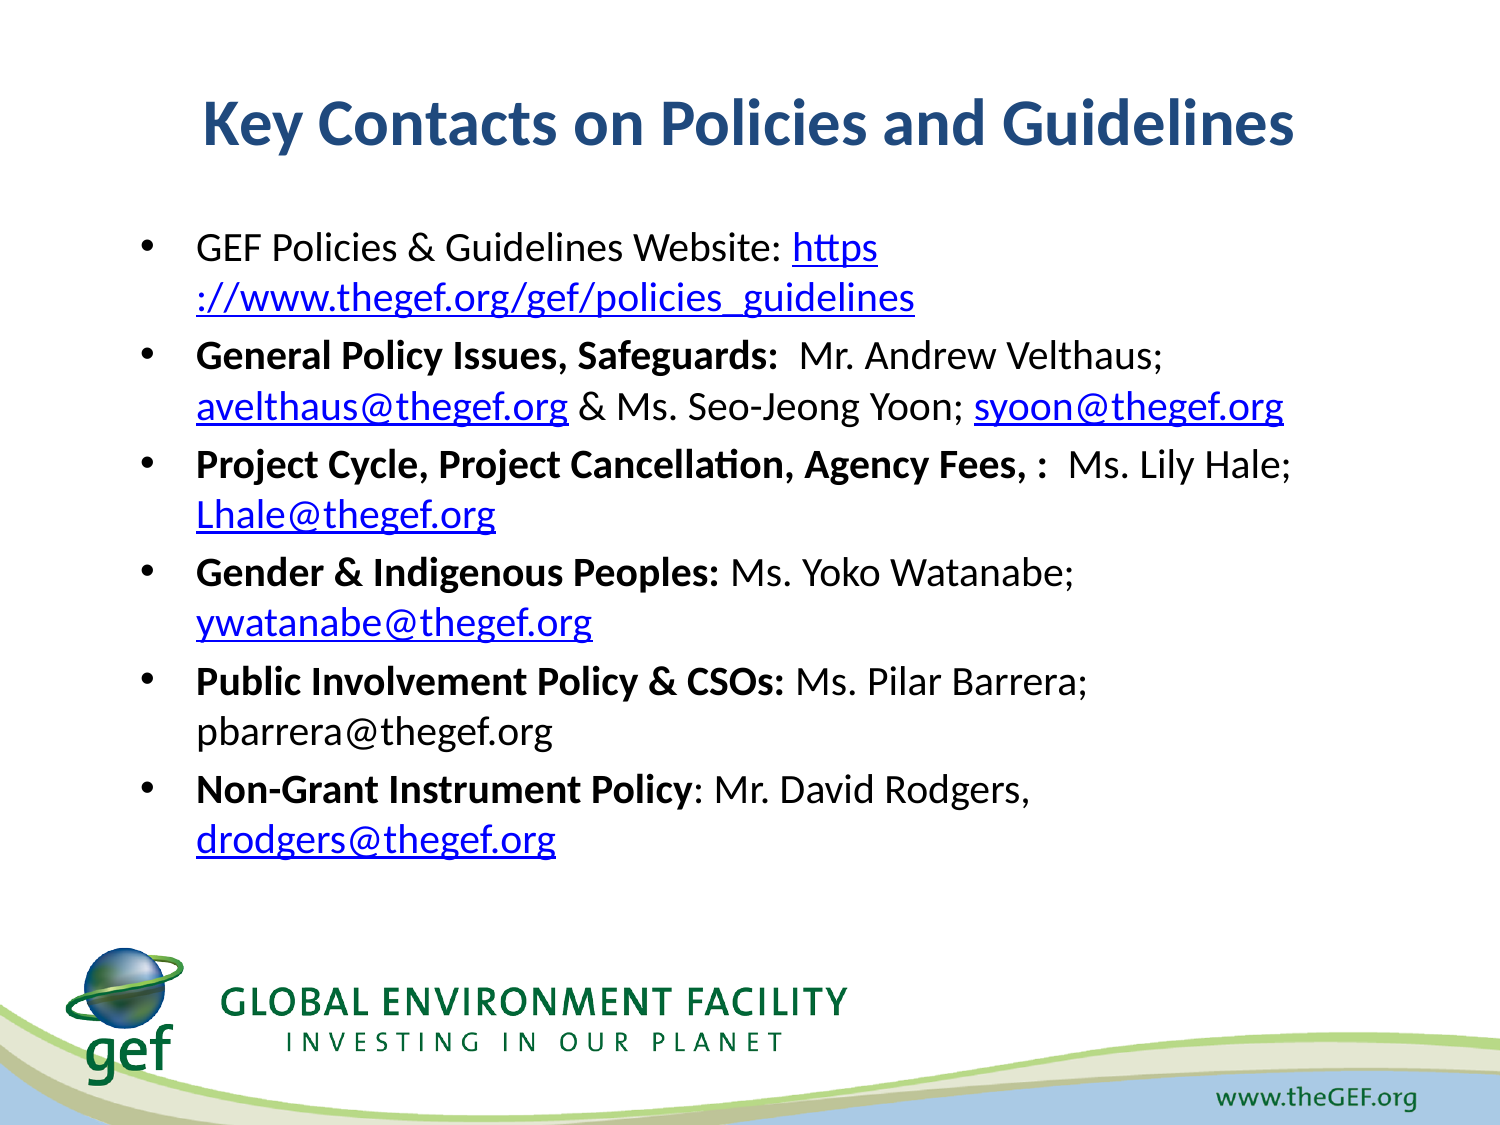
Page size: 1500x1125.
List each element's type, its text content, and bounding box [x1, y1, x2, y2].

picture [0, 920, 1500, 1125]
title Key Contacts on Policies and Guidelines [74, 24, 1426, 213]
list GEF Policies & Guidelines Website: https://www.thegef.org/gef/policies_guidelines General Policy Issues, Safeguards: Mr. Andrew Velthaus; avelthaus@thegef.org & Ms. Seo-Jeong Yoon; syoon@thegef.org Project Cycle, Project Cancellation, Agency Fees, : Ms. Lily Hale; Lhale@thegef.org Gender & Indigenous Peoples: Ms. Yoko Watanabe; ywatanabe@thegef.org Public Involvement Policy & CSOs: Ms. Pilar Barrera; pbarrera@thegef.org Non-Grant Instrument Policy: Mr. David Rodgers, drodgers@thegef.org [124, 212, 1326, 956]
